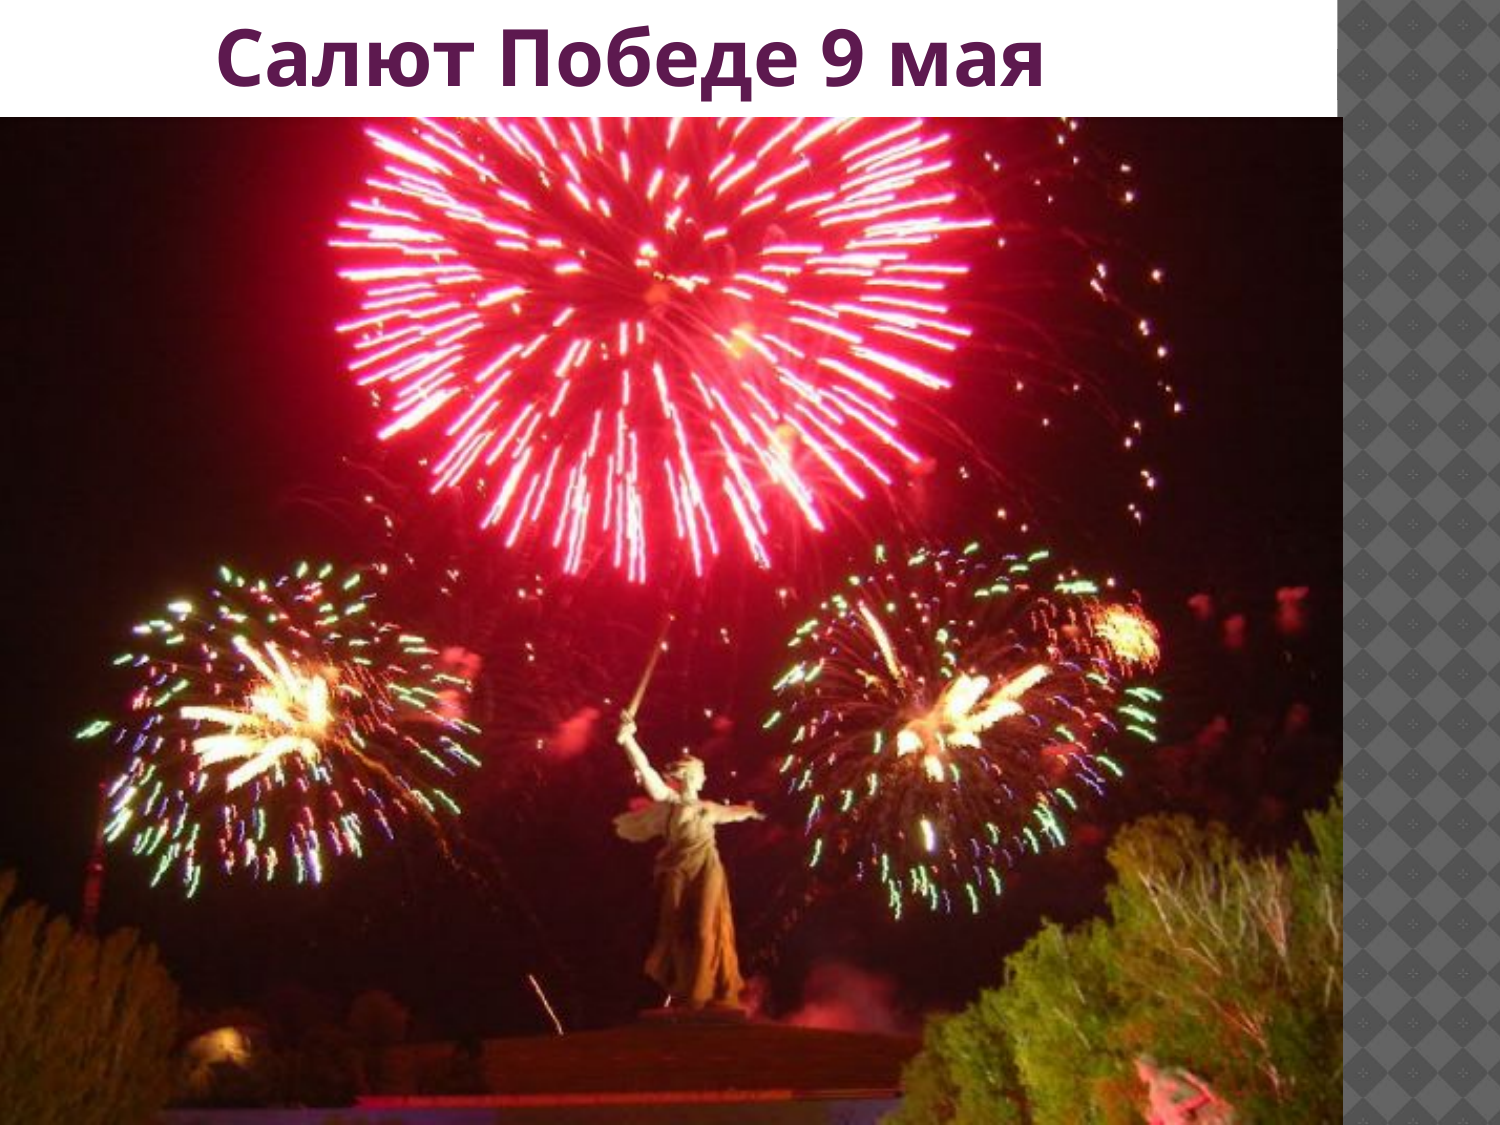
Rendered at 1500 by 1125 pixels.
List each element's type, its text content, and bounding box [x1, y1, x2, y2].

picture [0, 0, 1500, 1125]
title Салют Победе 9 мая [0, 0, 1263, 116]
